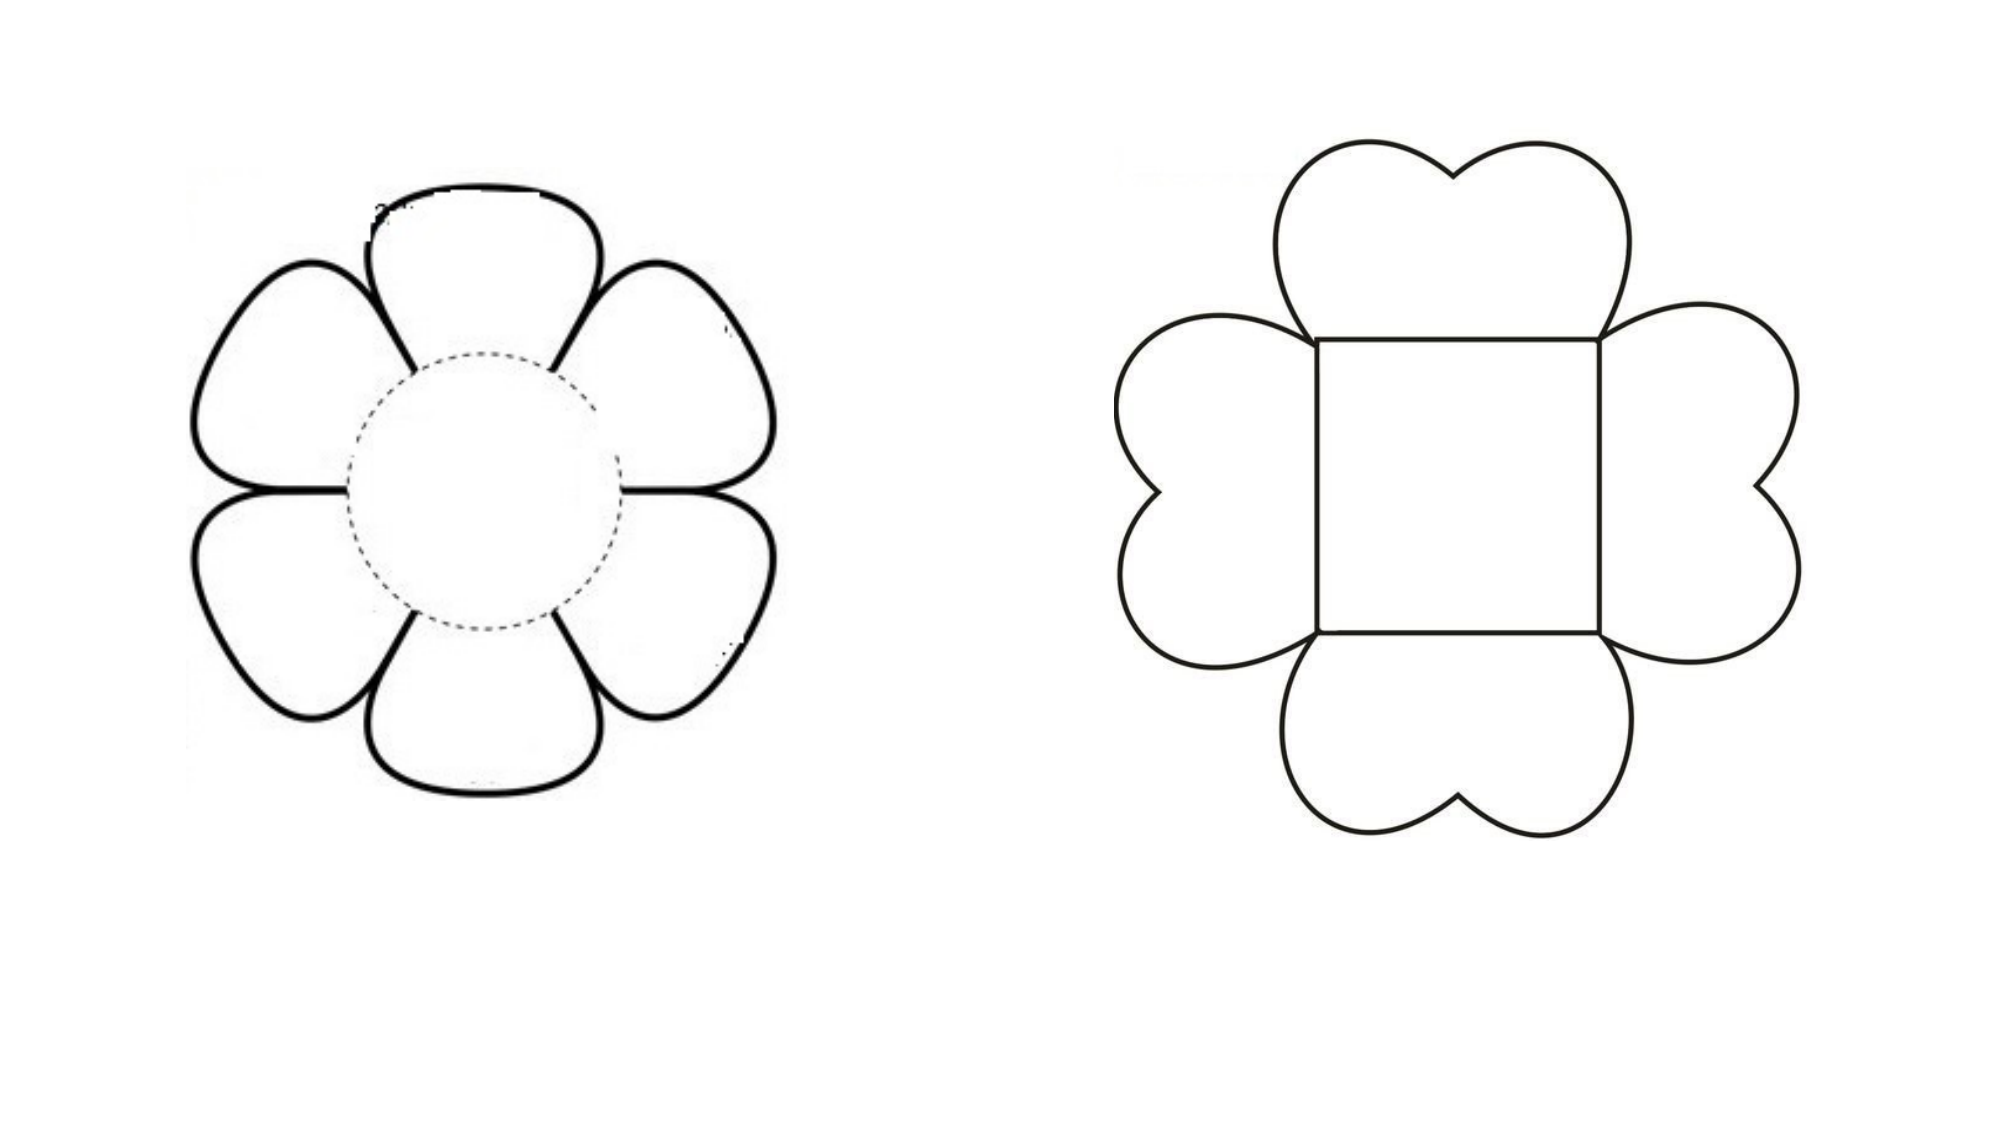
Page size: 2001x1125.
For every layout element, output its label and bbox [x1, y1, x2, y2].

picture [1114, 127, 1811, 841]
picture [186, 167, 789, 801]
